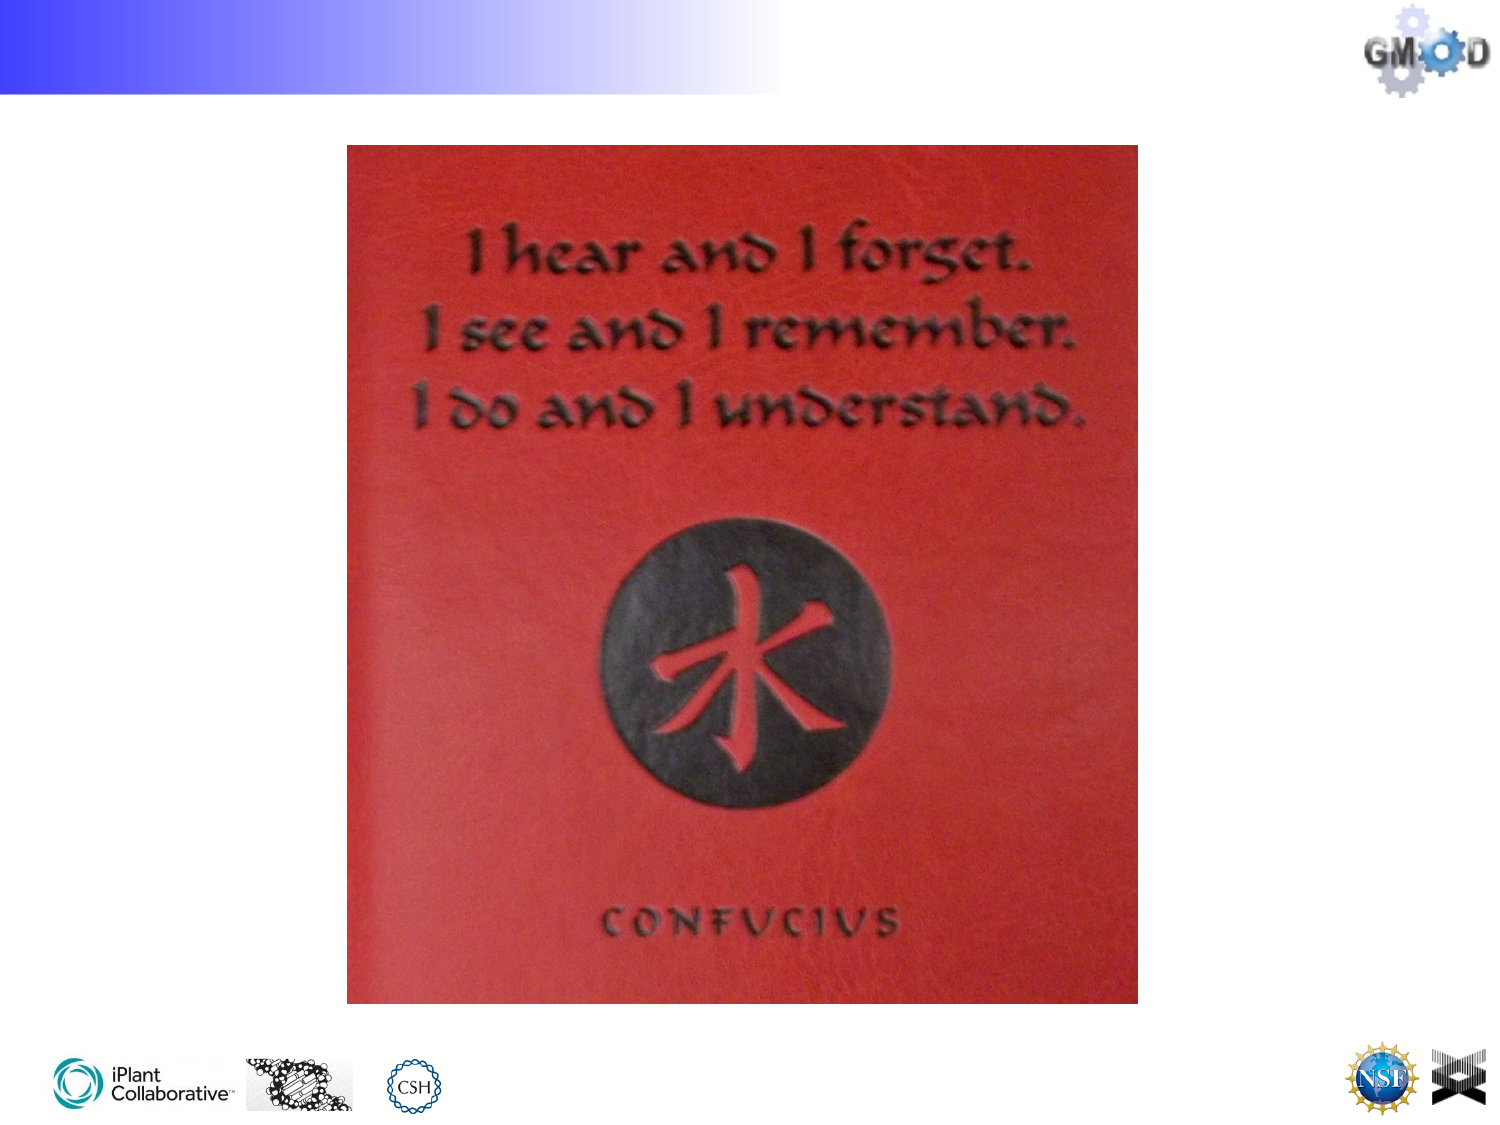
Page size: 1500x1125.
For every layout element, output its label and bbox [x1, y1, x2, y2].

picture [39, 1053, 240, 1115]
picture [346, 145, 1138, 1004]
picture [1431, 1049, 1487, 1105]
picture [1344, 1040, 1420, 1116]
picture [246, 1056, 353, 1113]
picture [382, 1054, 442, 1116]
text_box [0, 0, 1497, 98]
